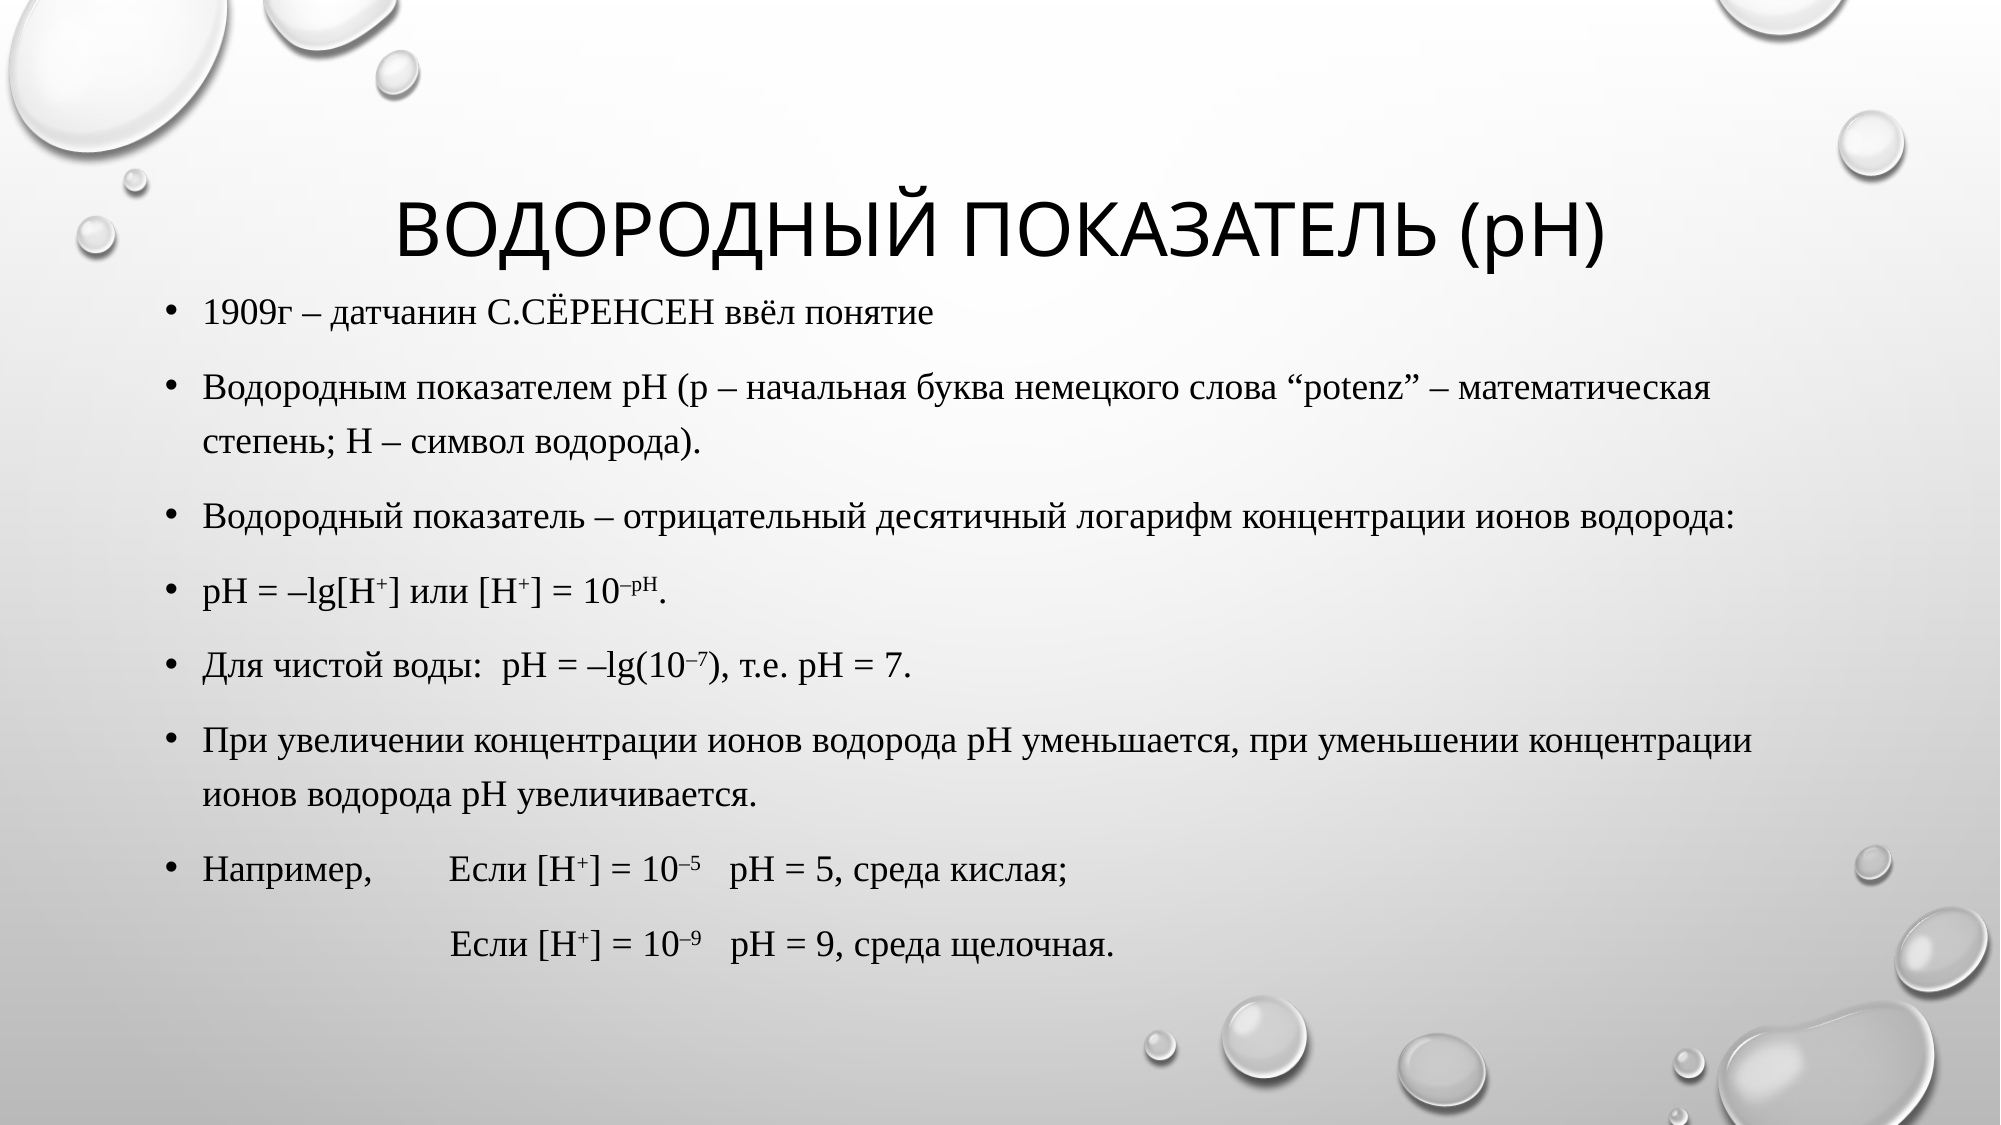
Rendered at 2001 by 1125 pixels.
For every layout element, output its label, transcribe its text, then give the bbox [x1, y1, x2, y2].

title Водородный показатель (рН) [149, 101, 1851, 364]
picture [0, 0, 2000, 1125]
list 1909г – датчанин с.Сёренсен ввёл понятие Водородным показателем рН (p – начальная буква немецкого слова “potenz” – математическая степень; Н – символ водорода). Водородный показатель – отрицательный десятичный логарифм концентрации ионов водорода: рН = –lg[Н+] или [H+] = 10–pН. Для чистой воды: рН = –lg(10–7), т.е. рН = 7. При увеличении концентрации ионов водорода рН уменьшается, при уменьшении концентрации ионов водорода рН увеличивается. Например, Если [H+] = 10–5 рН = 5, среда кислая; Если [H+] = 10–9 рН = 9, среда щелочная. [149, 270, 1850, 833]
